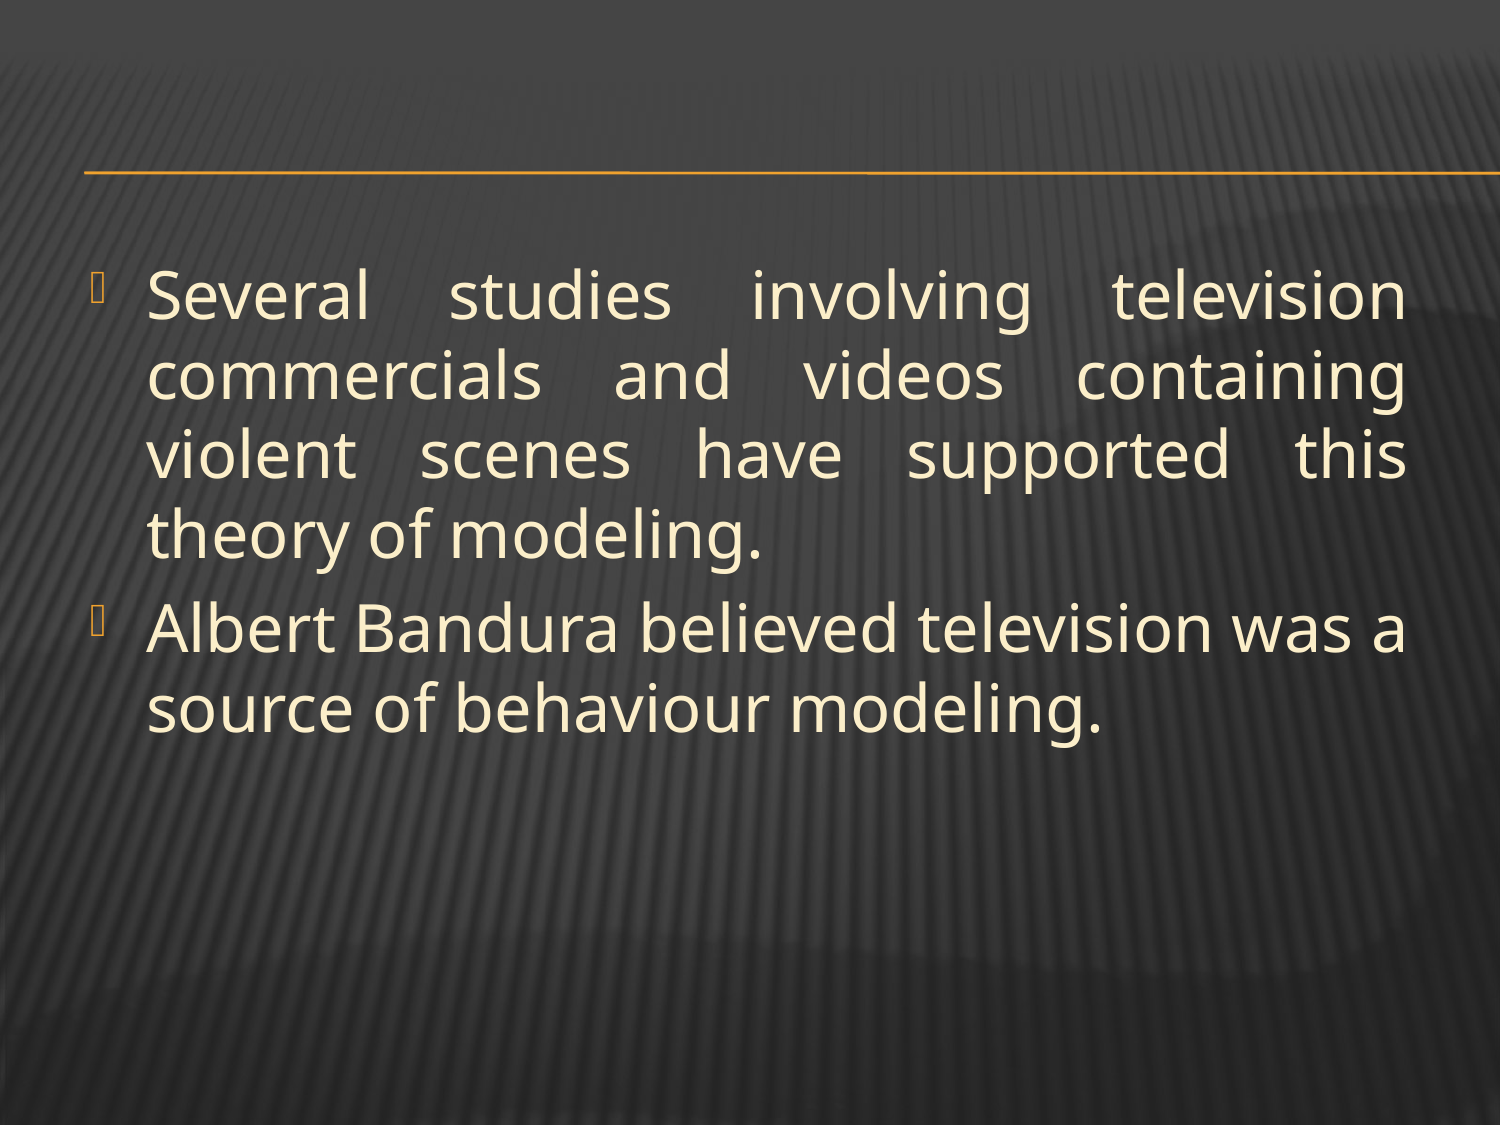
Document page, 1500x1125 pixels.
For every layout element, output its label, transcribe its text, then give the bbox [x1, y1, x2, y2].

list Several studies involving television commercials and videos containing violent scenes have supported this theory of modeling. Albert Bandura believed television was a source of behaviour modeling. [75, 245, 1425, 988]
